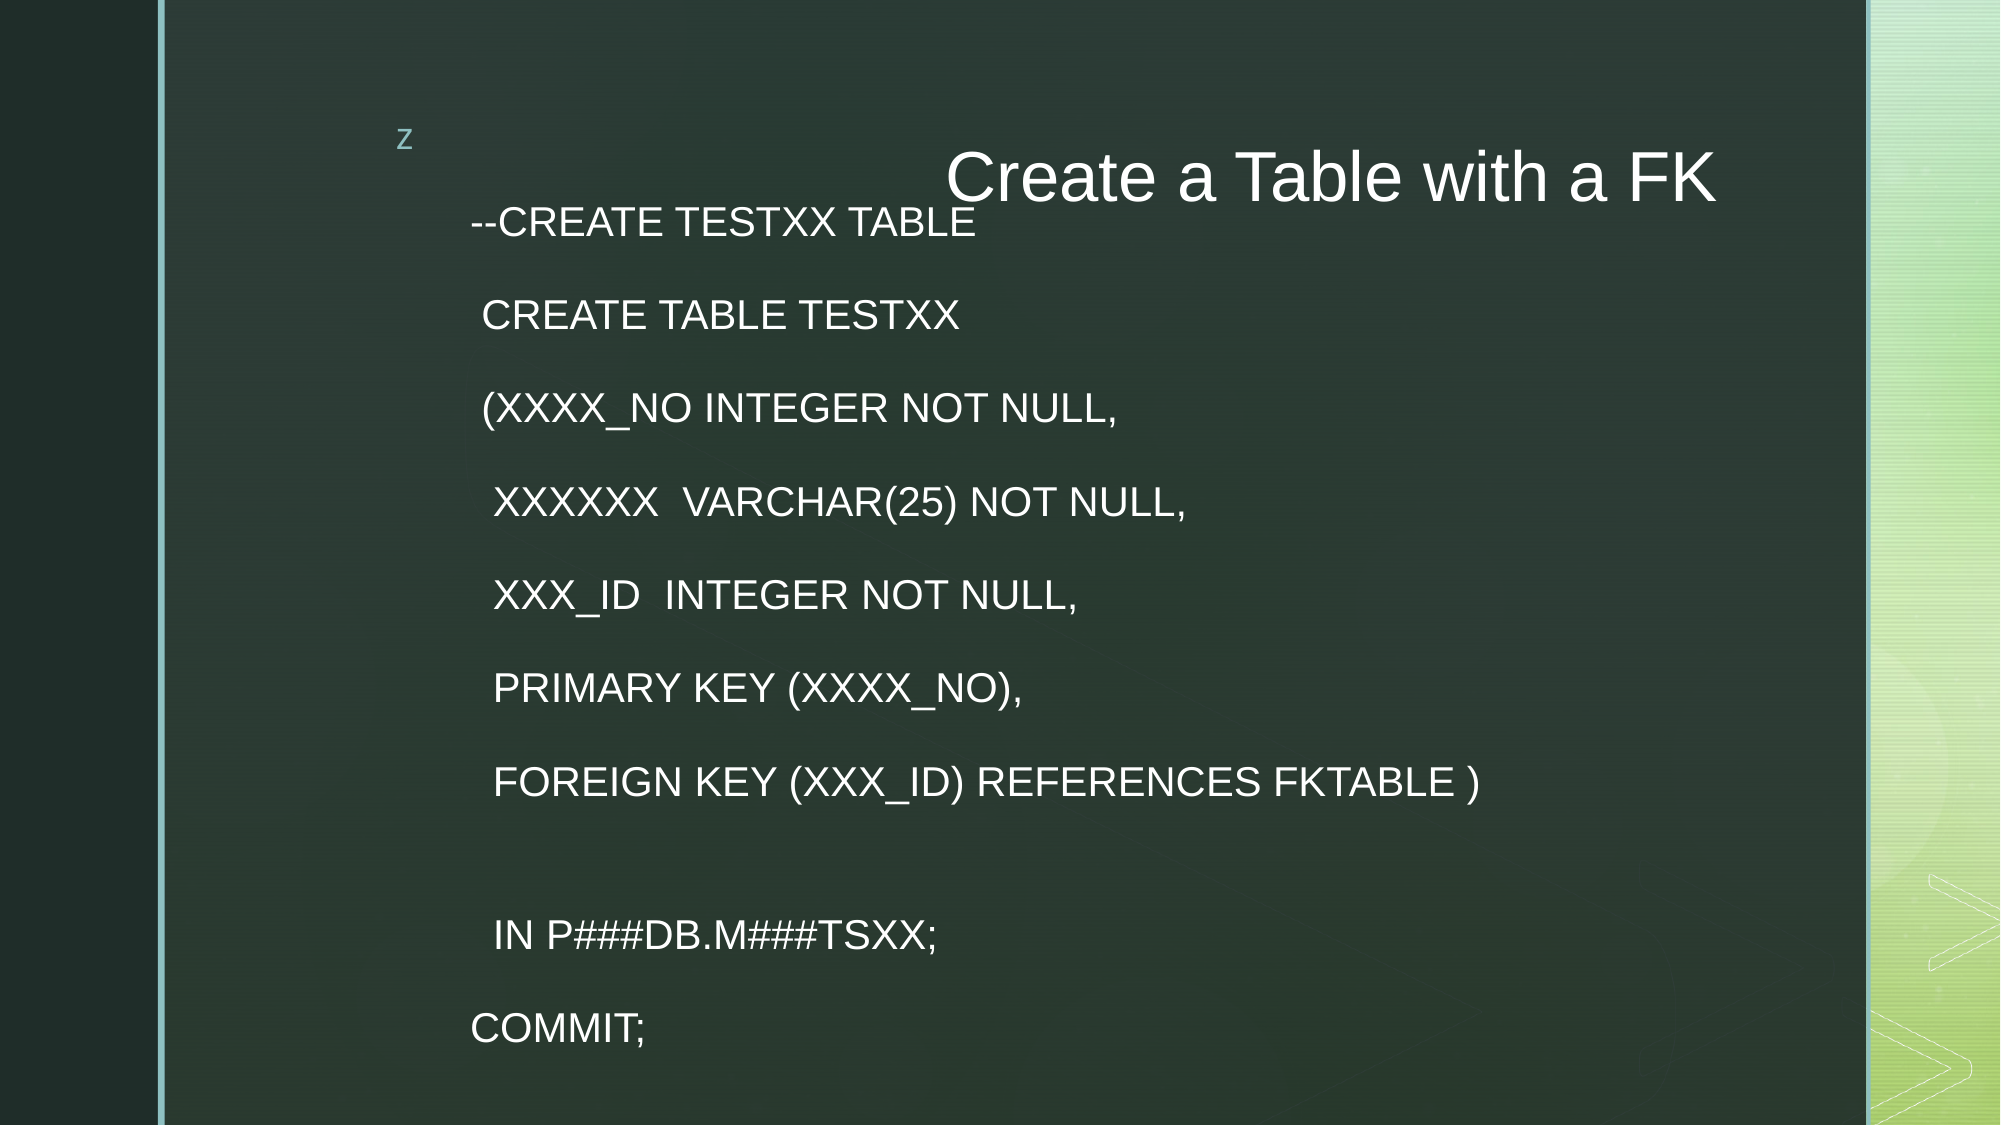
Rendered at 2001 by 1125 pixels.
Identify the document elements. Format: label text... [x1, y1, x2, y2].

list --CREATE TESTXX TABLE CREATE TABLE TESTXX (XXXX_NO INTEGER NOT NULL, XXXXXX VARCHAR(25) NOT NULL, XXX_ID INTEGER NOT NULL, PRIMARY KEY (XXXX_NO), FOREIGN KEY (XXX_ID) REFERENCES FKTABLE ) IN P###DB.M###TSXX; COMMIT; [454, 336, 1734, 993]
picture [1871, 0, 2001, 1125]
title Create a Table with a FK [428, 132, 1734, 310]
